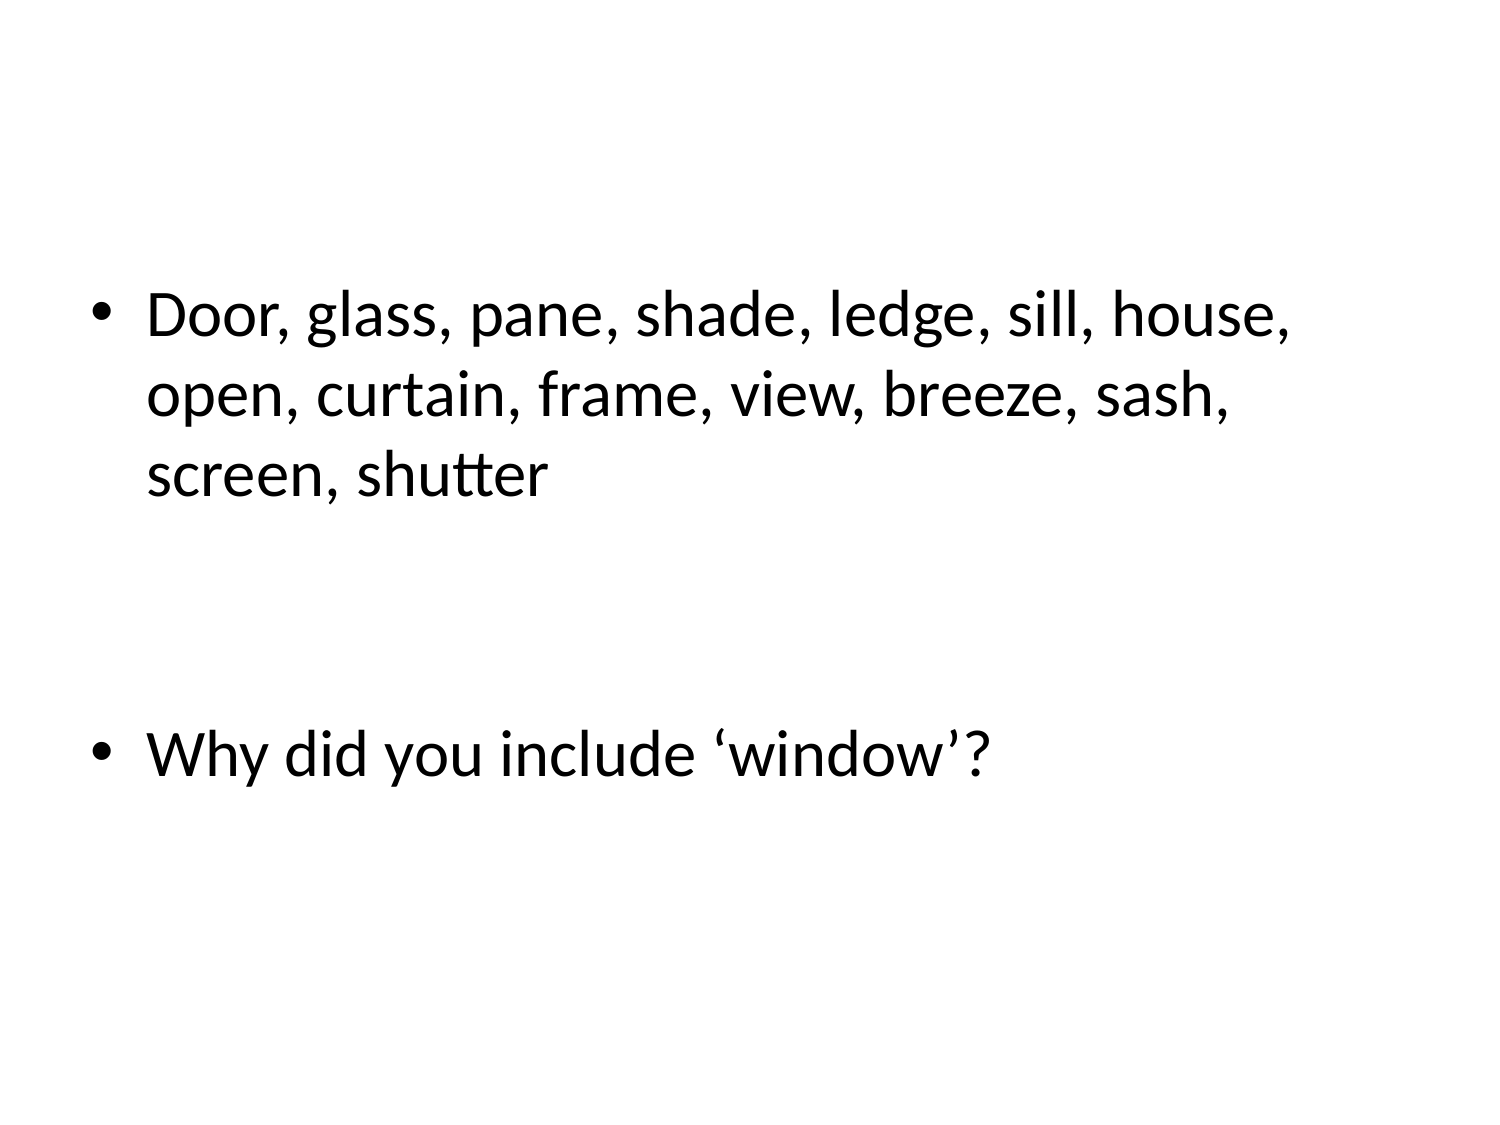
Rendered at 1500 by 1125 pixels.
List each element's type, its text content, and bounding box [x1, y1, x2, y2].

list Door, glass, pane, shade, ledge, sill, house, open, curtain, frame, view, breeze, sash, screen, shutter Why did you include ‘window’? [75, 262, 1425, 1005]
